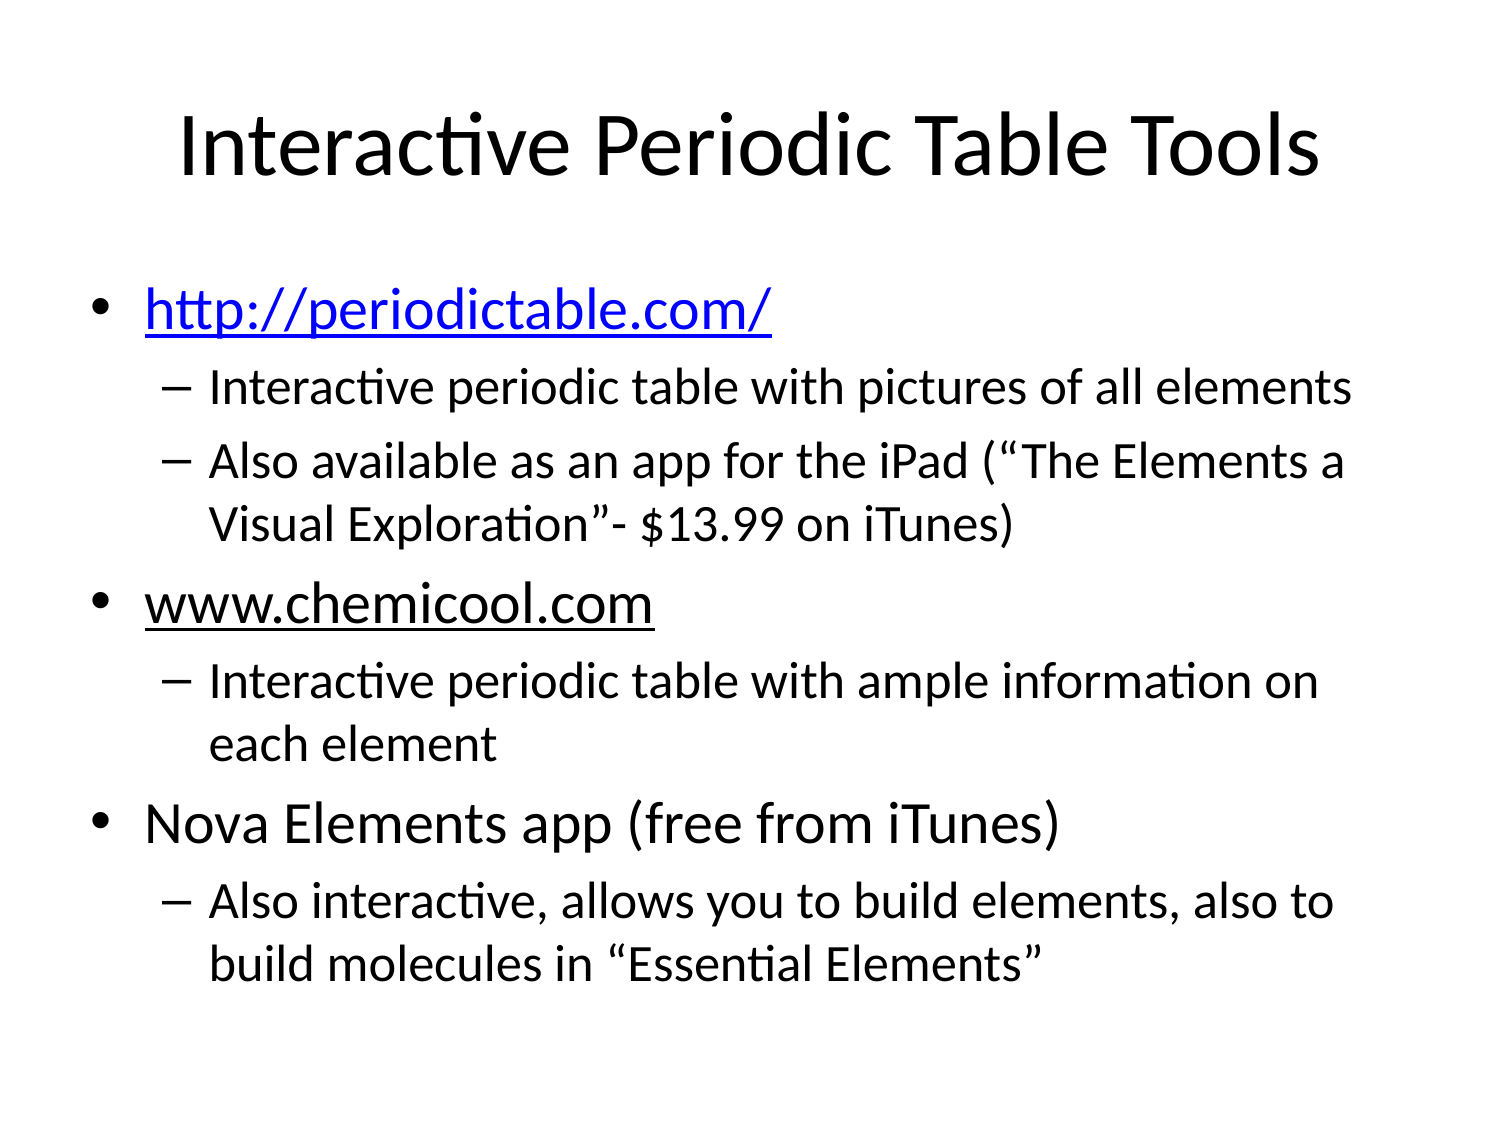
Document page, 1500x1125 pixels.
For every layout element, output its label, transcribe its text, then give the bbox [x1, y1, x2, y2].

title Interactive Periodic Table Tools [75, 45, 1425, 233]
list http://periodictable.com/ Interactive periodic table with pictures of all elements Also available as an app for the iPad (“The Elements a Visual Exploration”- $13.99 on iTunes) www.chemicool.com Interactive periodic table with ample information on each element Nova Elements app (free from iTunes) Also interactive, allows you to build elements, also to build molecules in “Essential Elements” [75, 262, 1425, 1005]
